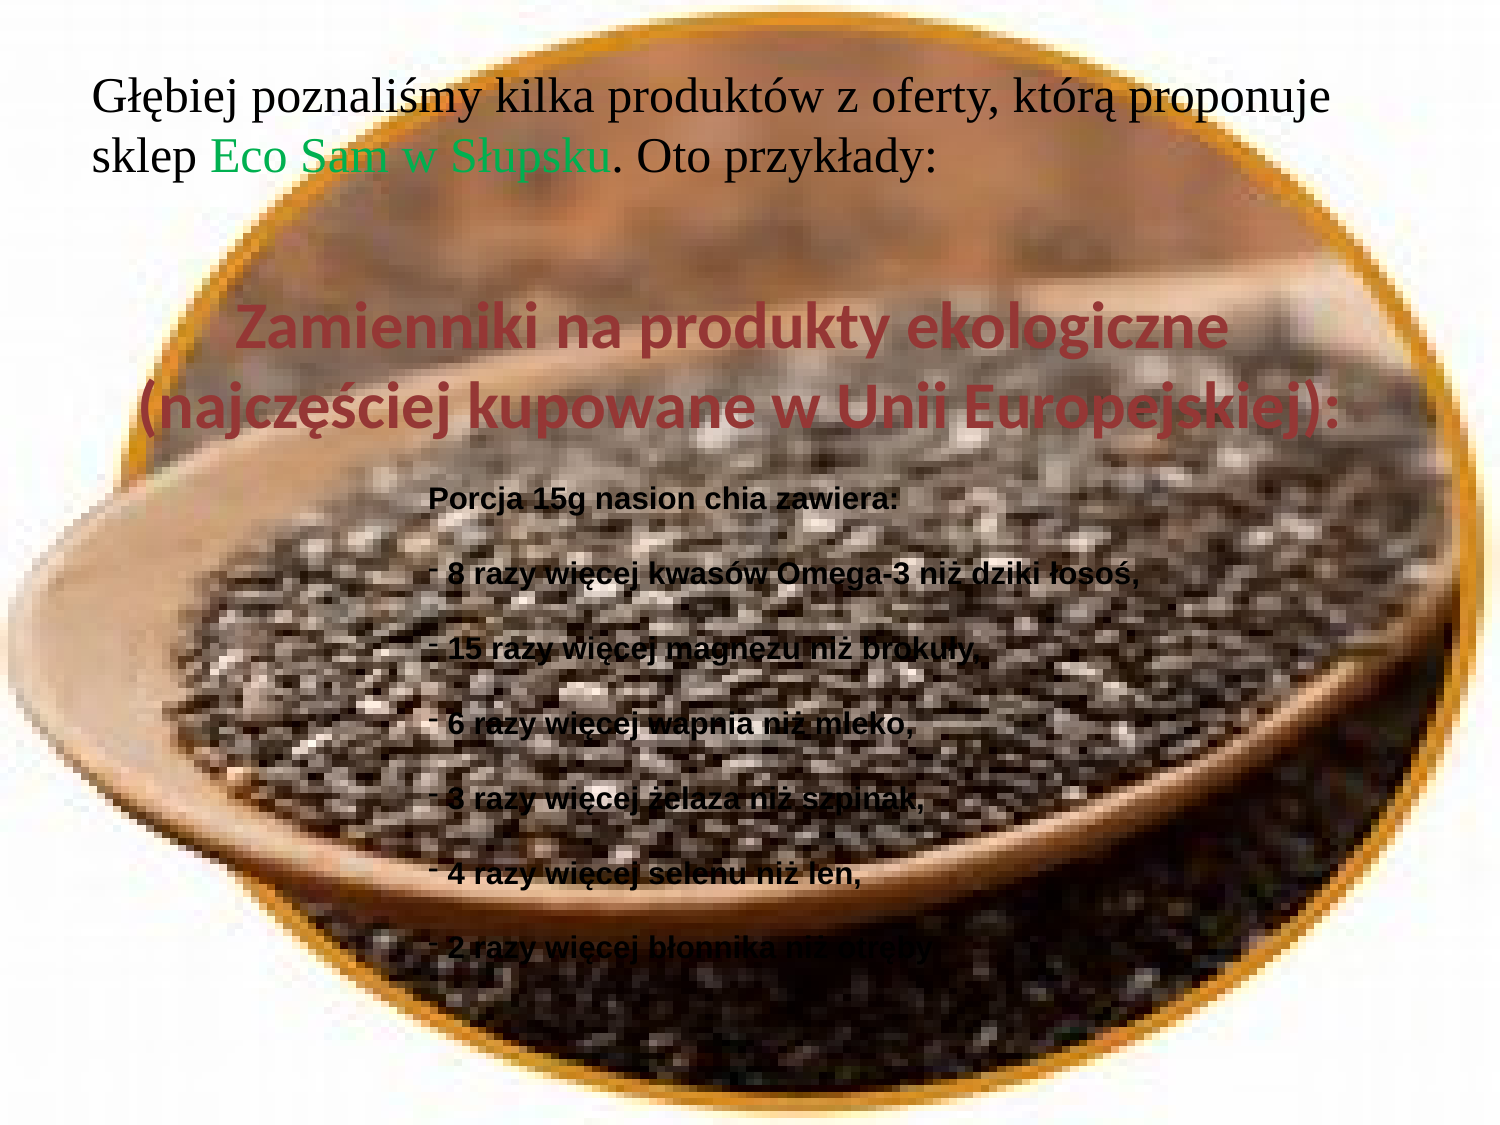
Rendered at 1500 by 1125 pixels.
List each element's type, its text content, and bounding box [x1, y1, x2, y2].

picture [0, 0, 1500, 1125]
text_box Porcja 15g nasion chia zawiera: 8 razy więcej kwasów Omega-3 niż dziki łosoś, 15 razy więcej magnezu niż brokuły, 6 razy więcej wapnia niż mleko, 3 razy więcej żelaza niż szpinak, 4 razy więcej selenu niż len, 2 razy więcej błonnika niż otręby [413, 470, 1500, 993]
text_box Głębiej poznaliśmy kilka produktów z oferty, którą proponuje sklep Eco Sam w Słupsku. Oto przykłady: Zamienniki na produkty ekologiczne (najczęściej kupowane w Unii Europejskiej): [76, 54, 1405, 450]
